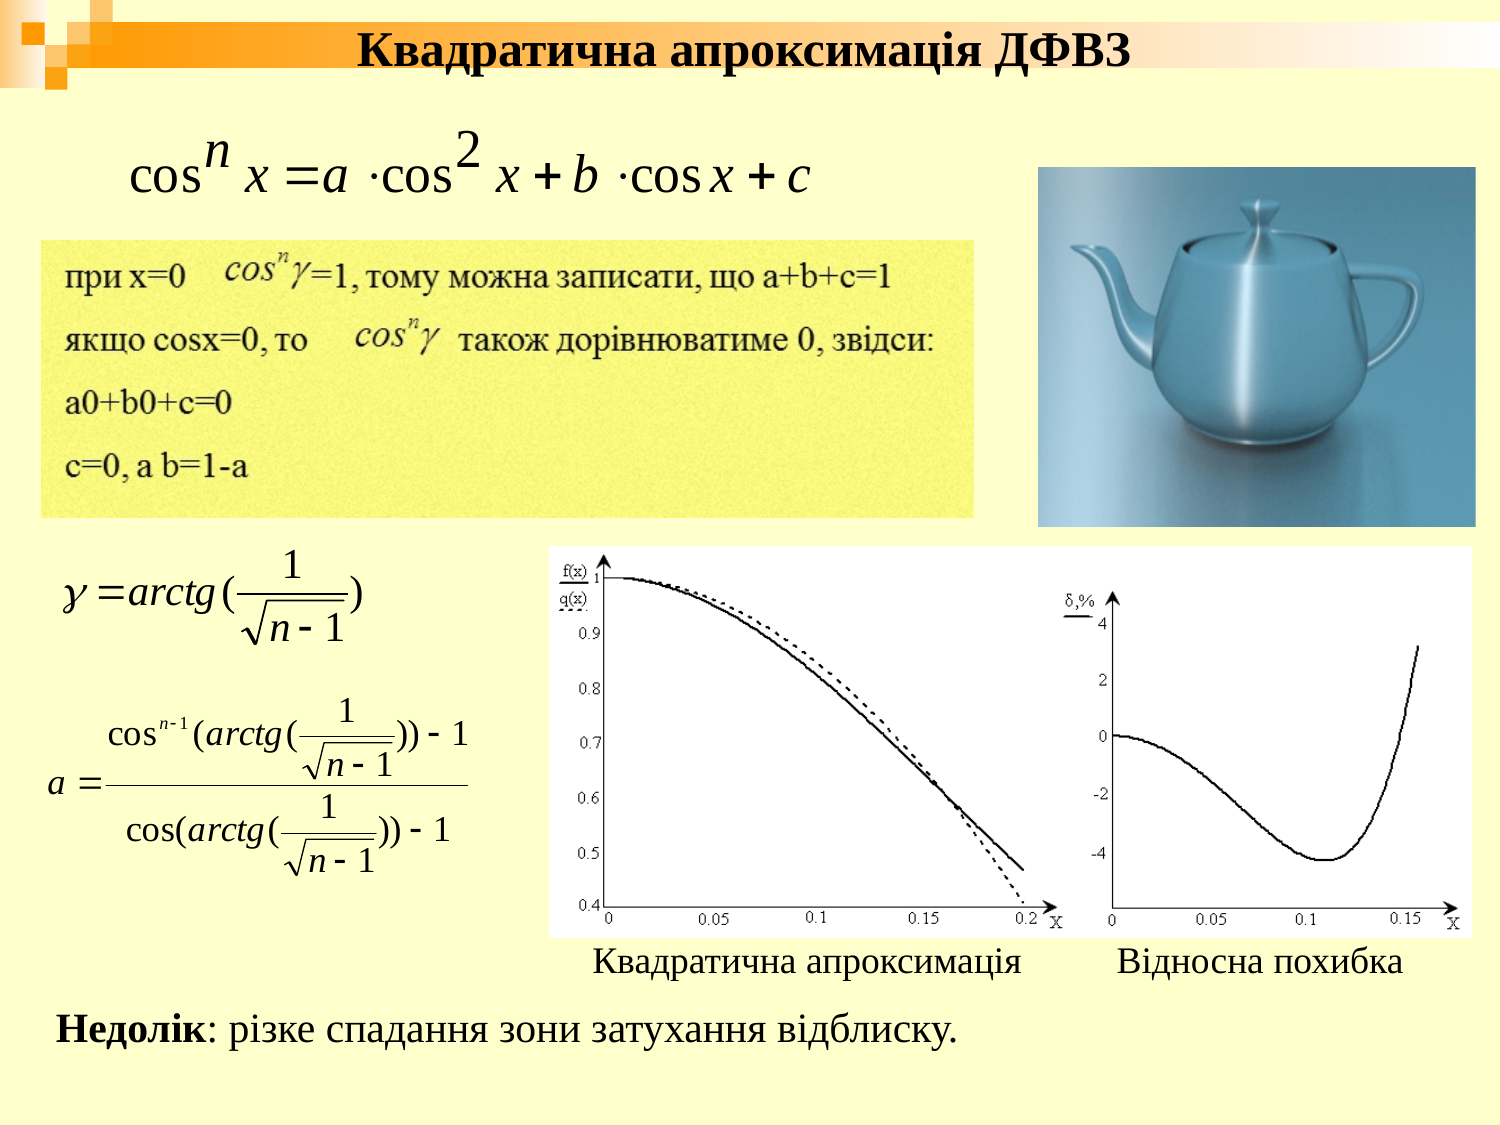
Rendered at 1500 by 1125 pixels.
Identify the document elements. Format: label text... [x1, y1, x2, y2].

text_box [55, 537, 373, 655]
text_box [123, 117, 821, 204]
picture [549, 546, 1472, 939]
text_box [42, 687, 475, 884]
text_box Квадратична апроксимація Відносна похибка [378, 929, 1475, 1028]
picture [1037, 167, 1476, 527]
text_box Недолік: різке спадання зони затухання відблиску. [41, 993, 1235, 1088]
title Квадратична апроксимація ДФВЗ [277, 14, 1211, 80]
text_box [41, 182, 1037, 281]
text_box [728, 43, 772, 94]
picture [41, 240, 974, 518]
